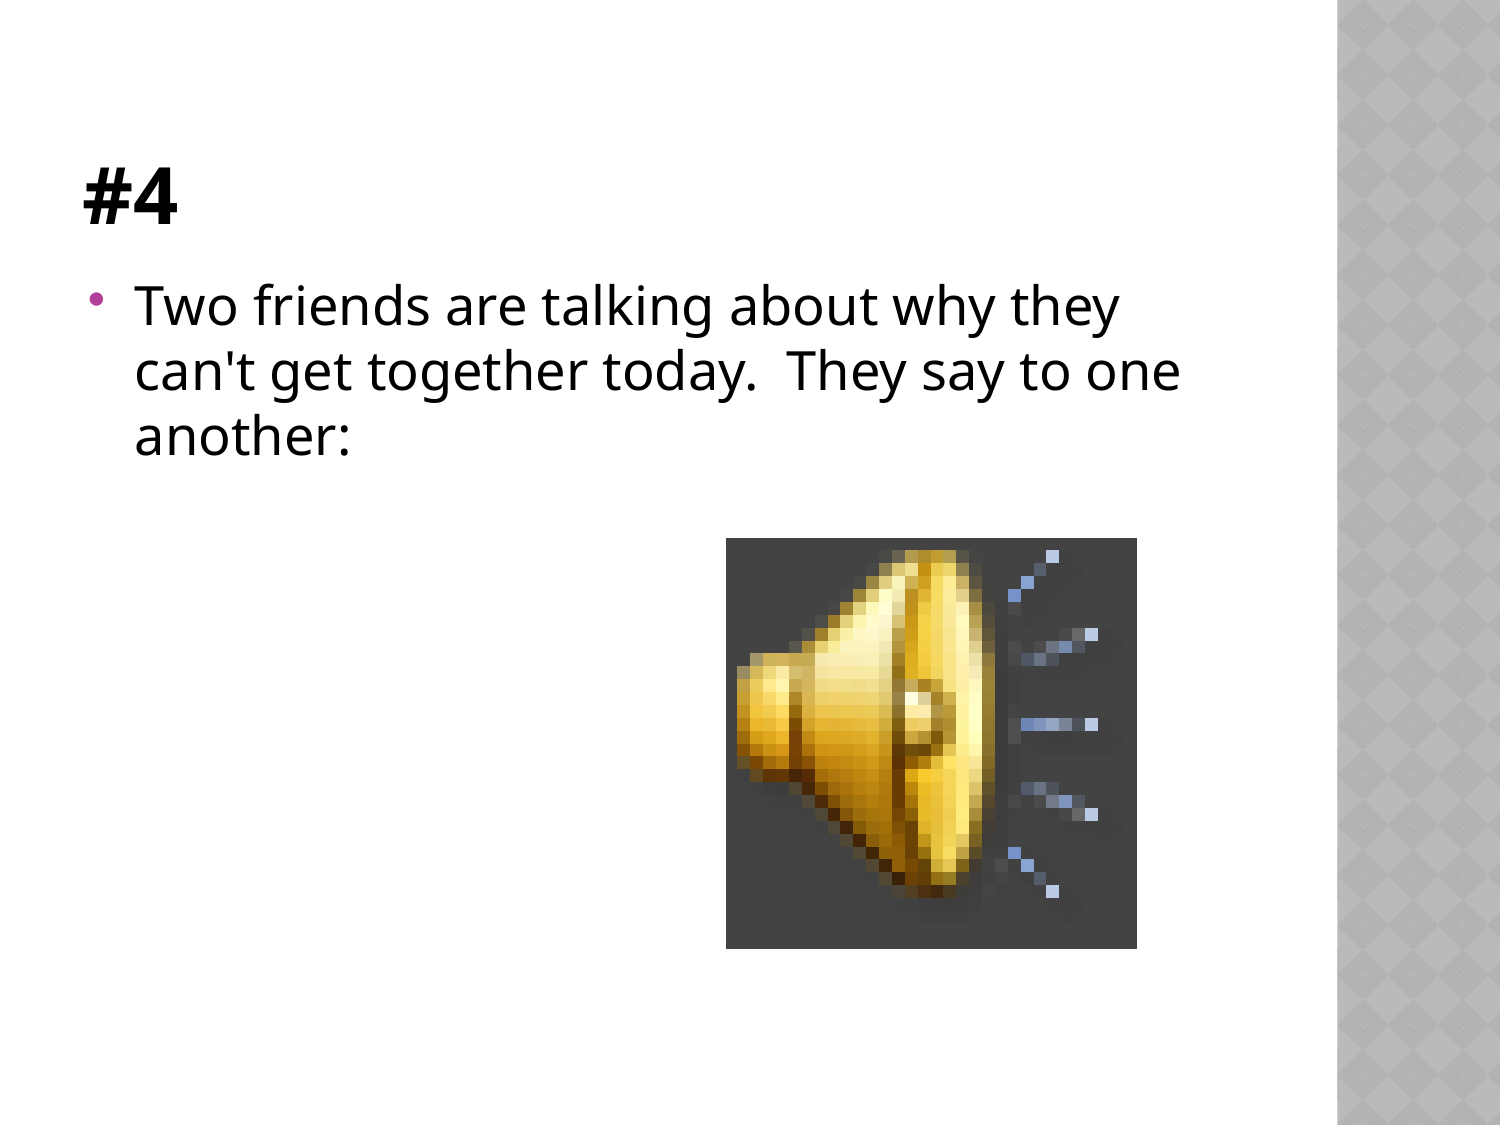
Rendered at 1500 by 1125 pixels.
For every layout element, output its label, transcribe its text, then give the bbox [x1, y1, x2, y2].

picture [724, 537, 1138, 951]
list Two friends are talking about why they can't get together today. They say to one another: [75, 264, 1263, 1059]
title #4 [75, 52, 1263, 240]
